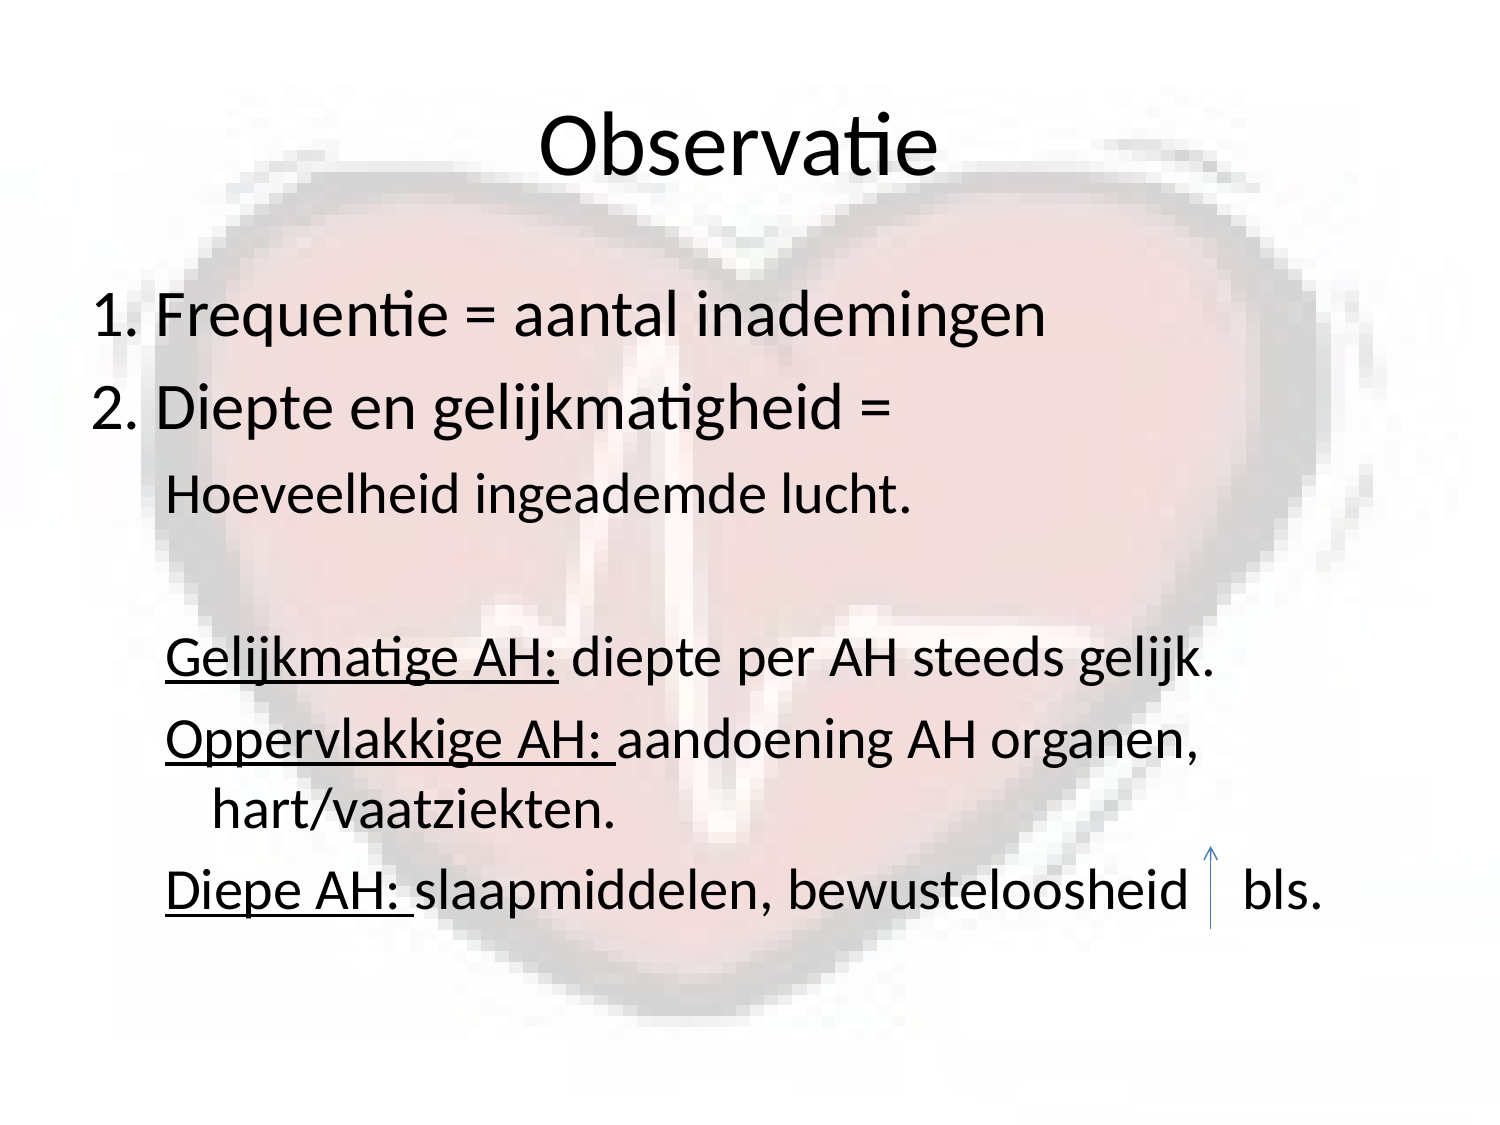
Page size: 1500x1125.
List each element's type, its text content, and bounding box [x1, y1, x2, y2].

title Observatie [75, 45, 1425, 233]
list 1. Frequentie = aantal inademingen 2. Diepte en gelijkmatigheid = Hoeveelheid ingeademde lucht. Gelijkmatige AH: diepte per AH steeds gelijk. Oppervlakkige AH: aandoening AH organen, hart/vaatziekten. Diepe AH: slaapmiddelen, bewusteloosheid bls. [75, 262, 1425, 1005]
